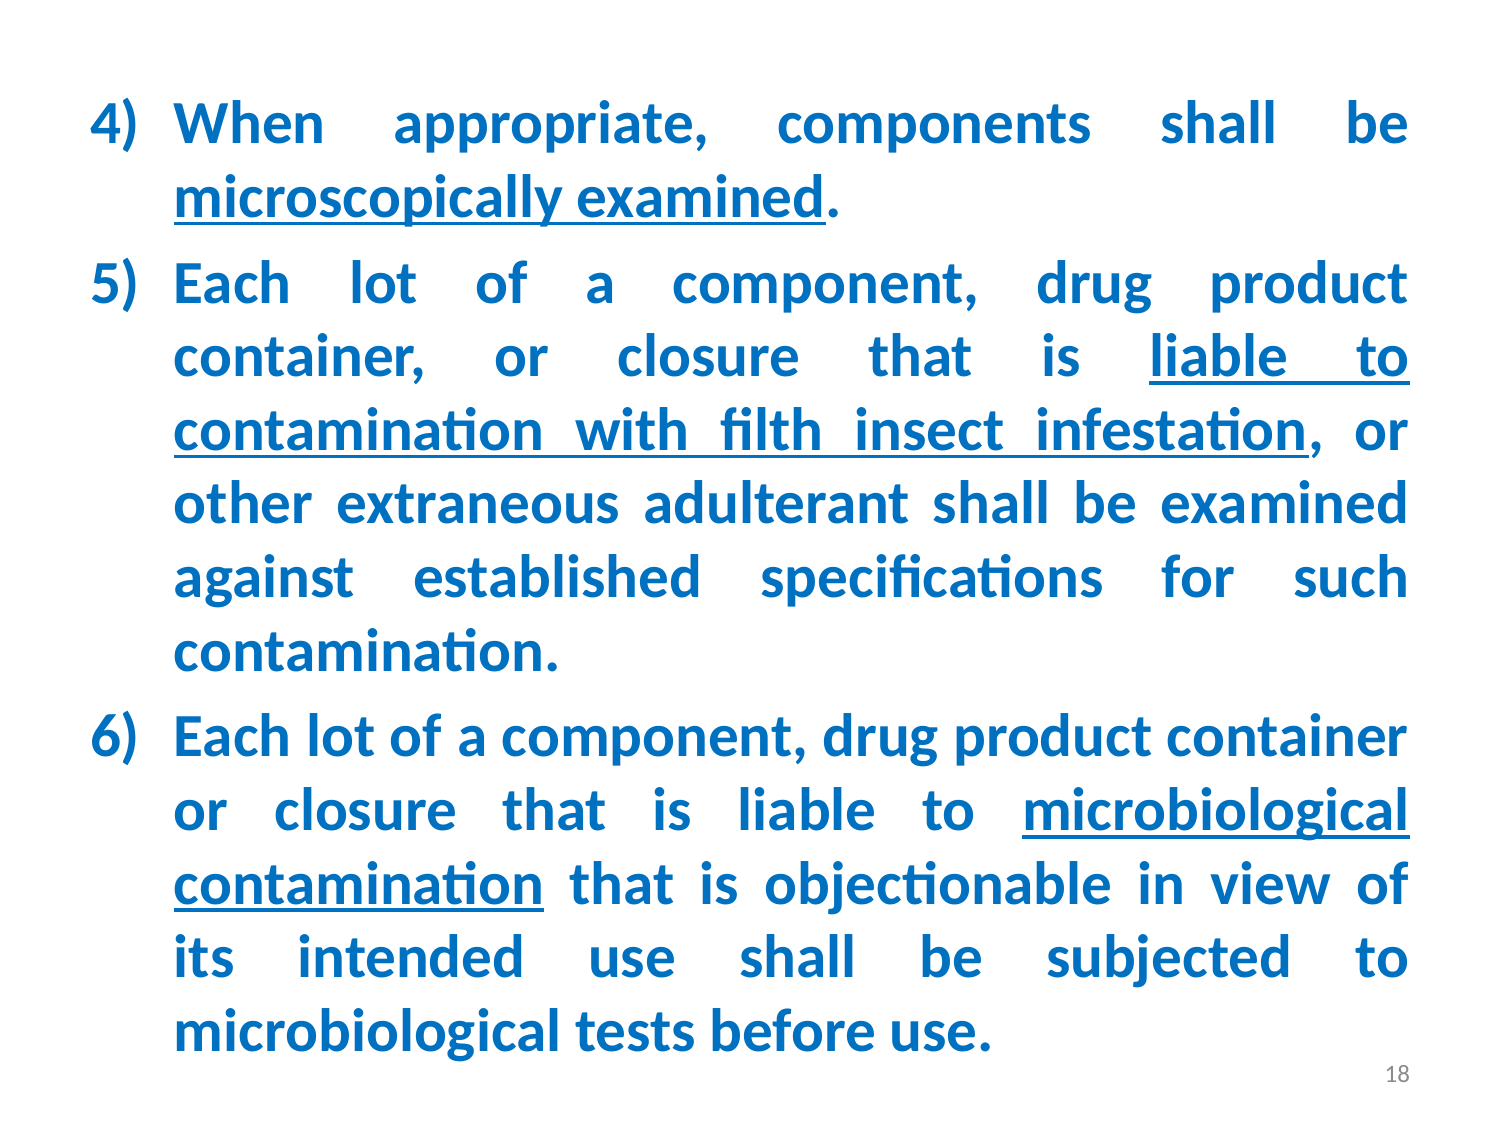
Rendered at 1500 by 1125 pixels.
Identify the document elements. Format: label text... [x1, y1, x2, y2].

slide_number 18 [1074, 1042, 1425, 1103]
list When appropriate, components shall be microscopically examined. Each lot of a component, drug product container, or closure that is liable to contamination with filth insect infestation, or other extraneous adulterant shall be examined against established specifications for such contamination. Each lot of a component, drug product container or closure that is liable to microbiological contamination that is objectionable in view of its intended use shall be subjected to microbiological tests before use. [75, 75, 1425, 1075]
